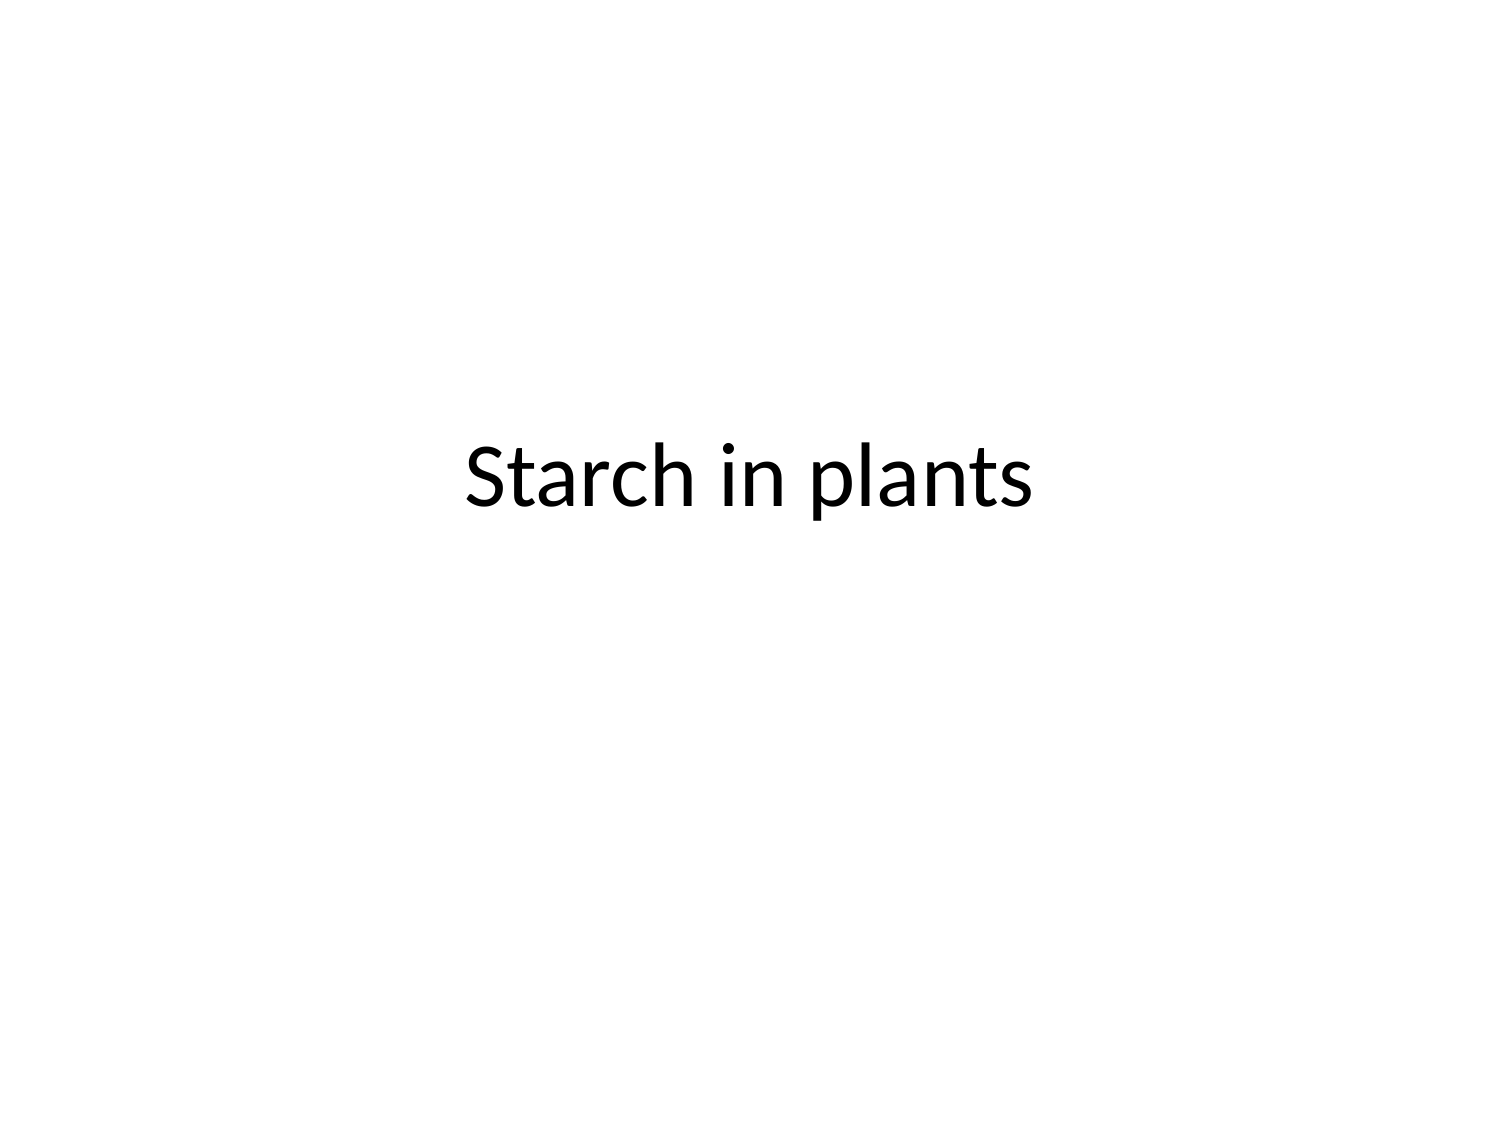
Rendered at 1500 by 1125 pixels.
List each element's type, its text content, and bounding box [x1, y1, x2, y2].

title Starch in plants [112, 349, 1388, 591]
